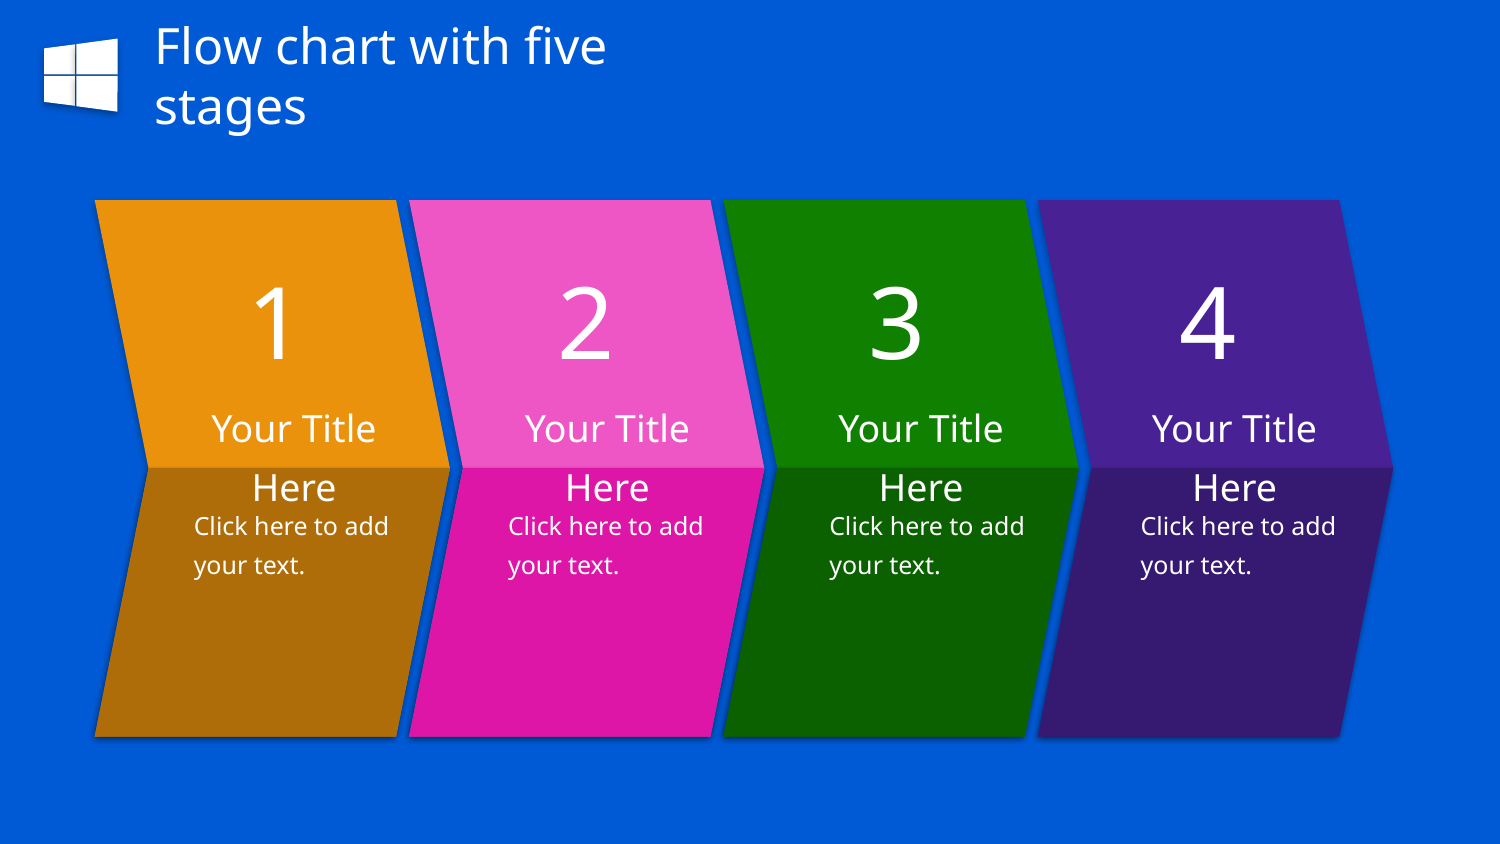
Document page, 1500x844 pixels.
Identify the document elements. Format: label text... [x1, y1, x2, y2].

text_box [722, 467, 1080, 738]
text_box Your Title Here [159, 384, 429, 517]
text_box 3 [800, 251, 994, 384]
text_box Click here to add your text. [814, 517, 1045, 587]
text_box 2 [489, 251, 684, 384]
text_box Click here to add your text. [493, 517, 724, 587]
text_box [93, 199, 451, 467]
text_box Click here to add your text. [1125, 517, 1356, 587]
list Flow chart with five stages [140, 31, 720, 117]
text_box Click here to add your text. [178, 517, 410, 587]
text_box Your Title Here [786, 384, 1056, 517]
text_box 1 [179, 251, 373, 384]
text_box [408, 467, 766, 738]
text_box 4 [1111, 251, 1305, 384]
text_box [408, 199, 765, 467]
text_box Your Title Here [473, 384, 742, 517]
text_box [1037, 199, 1394, 467]
text_box [1037, 467, 1394, 738]
text_box [93, 467, 451, 738]
text_box [722, 199, 1080, 467]
text_box Your Title Here [1100, 384, 1369, 517]
